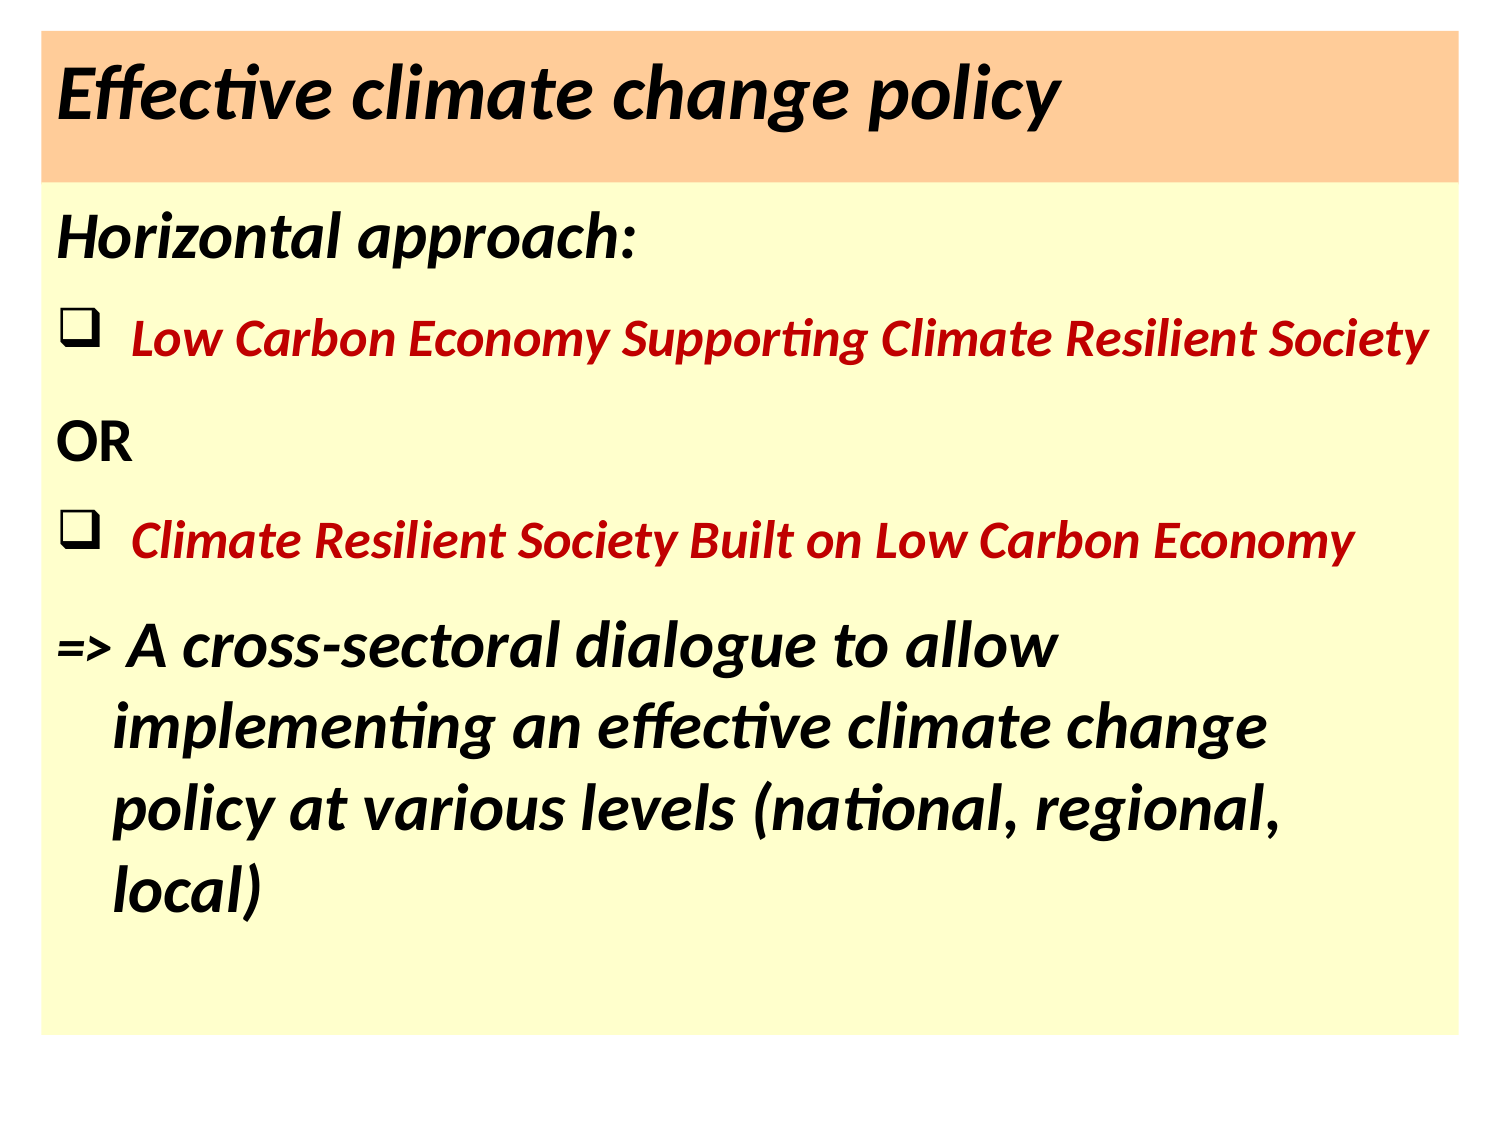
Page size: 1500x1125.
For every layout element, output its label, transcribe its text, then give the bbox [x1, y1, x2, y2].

title Effective climate change policy [41, 30, 1459, 182]
list Horizontal approach: Low Carbon Economy Supporting Climate Resilient Society OR Climate Resilient Society Built on Low Carbon Economy => A cross-sectoral dialogue to allow implementing an effective climate change policy at various levels (national, regional, local) [41, 182, 1459, 1036]
